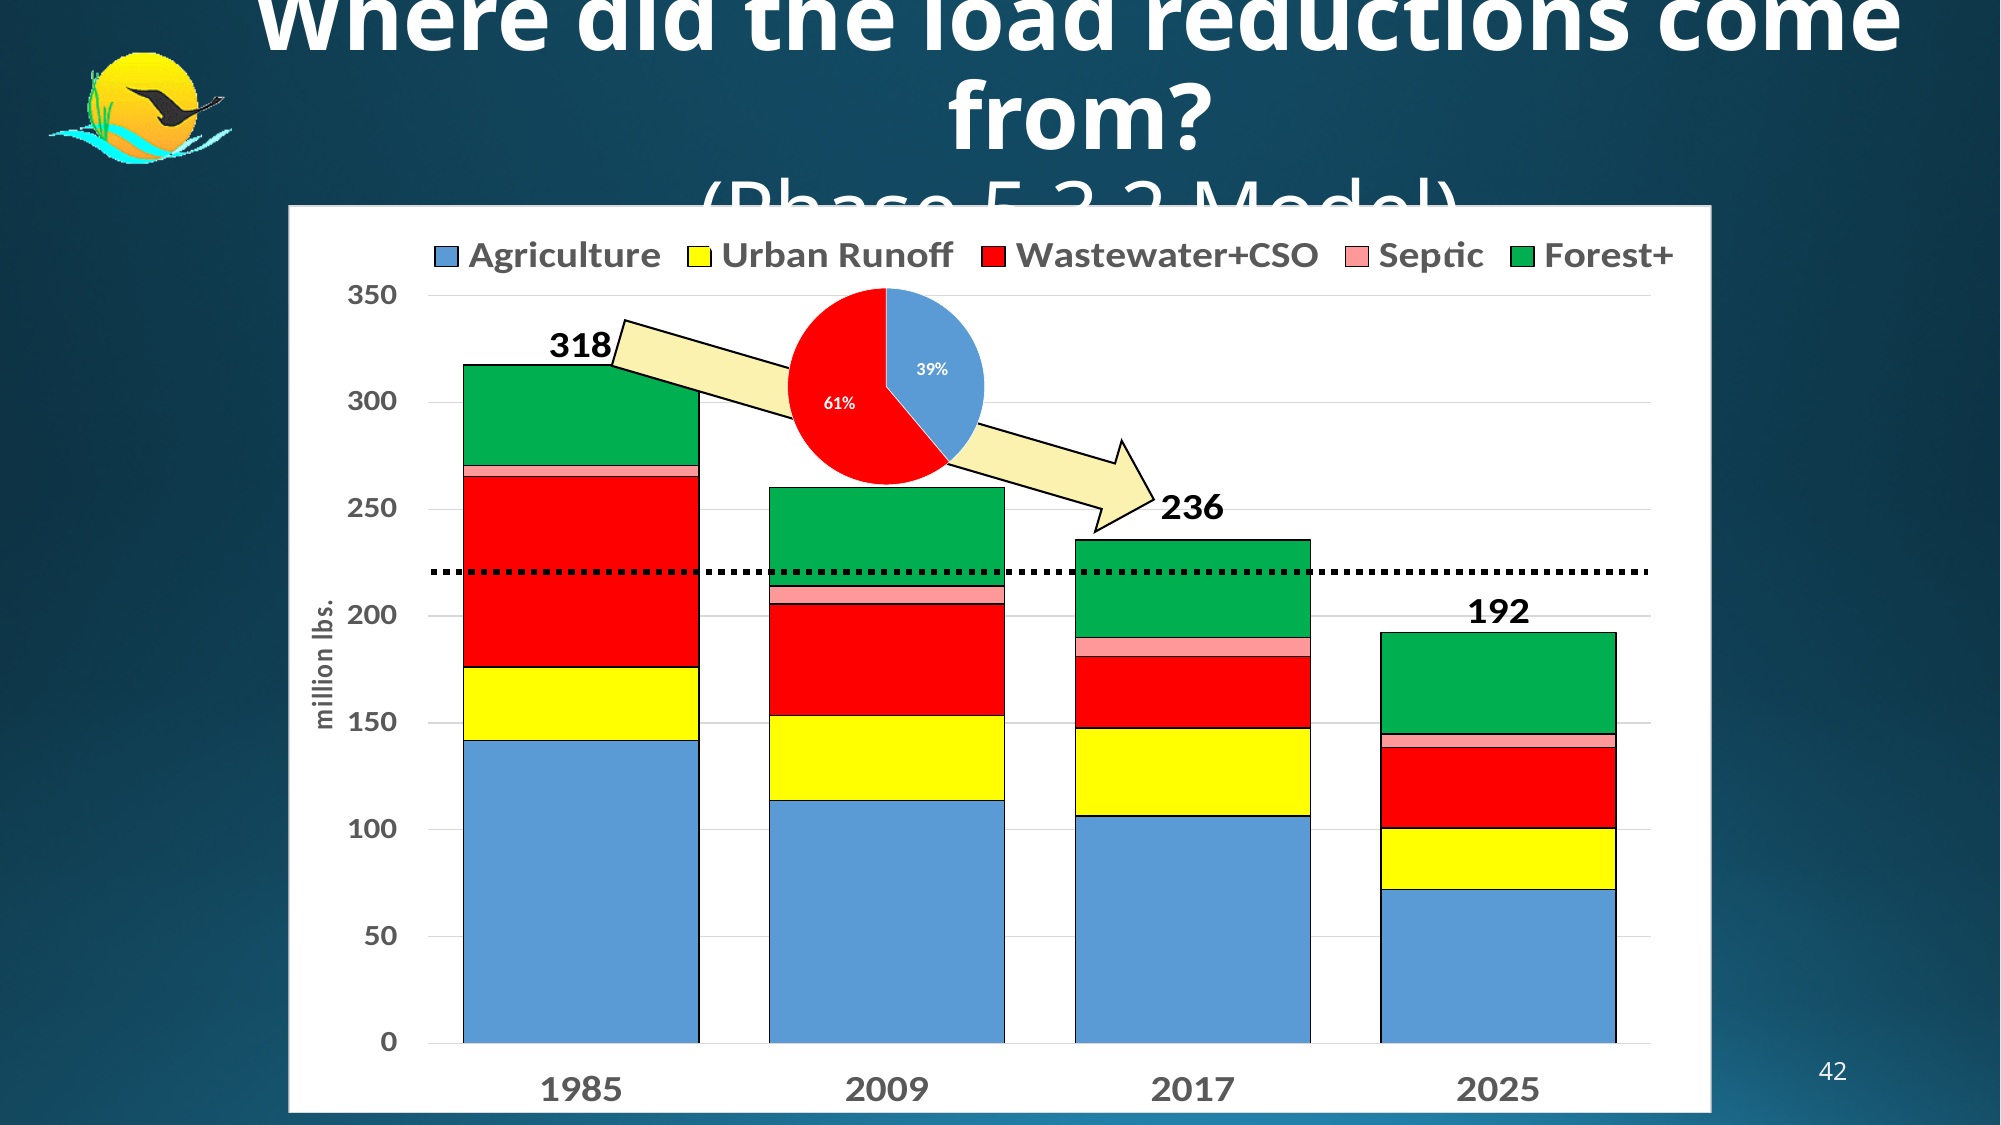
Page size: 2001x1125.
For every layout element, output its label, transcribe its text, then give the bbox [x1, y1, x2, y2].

title Where did the load reductions come from? (Phase 5.3.2 Model) [160, 53, 2000, 178]
slide_number 42 [1712, 1042, 1863, 1103]
picture [0, 0, 2001, 1125]
